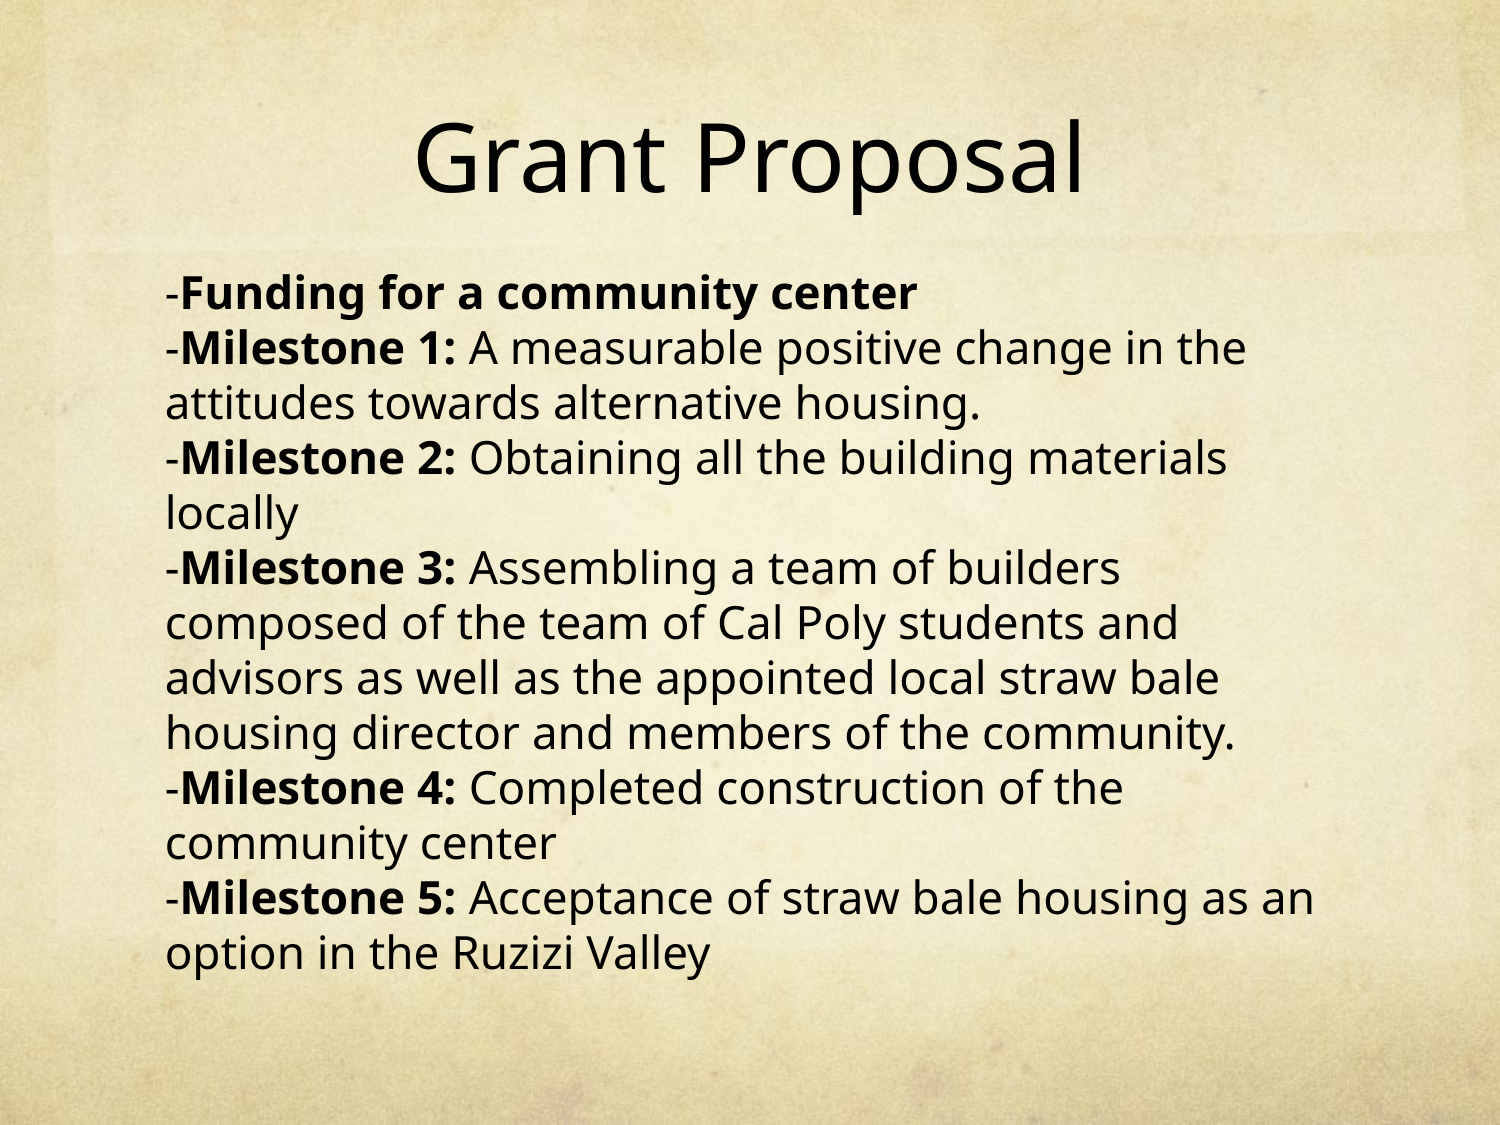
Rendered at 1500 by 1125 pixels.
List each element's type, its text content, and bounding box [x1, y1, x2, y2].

text_box -Funding for a community center -Milestone 1: A measurable positive change in the attitudes towards alternative housing. -Milestone 2: Obtaining all the building materials locally -Milestone 3: Assembling a team of builders composed of the team of Cal Poly students and advisors as well as the appointed local straw bale housing director and members of the community. -Milestone 4: Completed construction of the community center -Milestone 5: Acceptance of straw bale housing as an option in the Ruzizi Valley [149, 256, 1350, 986]
title Grant Proposal [150, 82, 1350, 225]
picture [0, 0, 1500, 1125]
